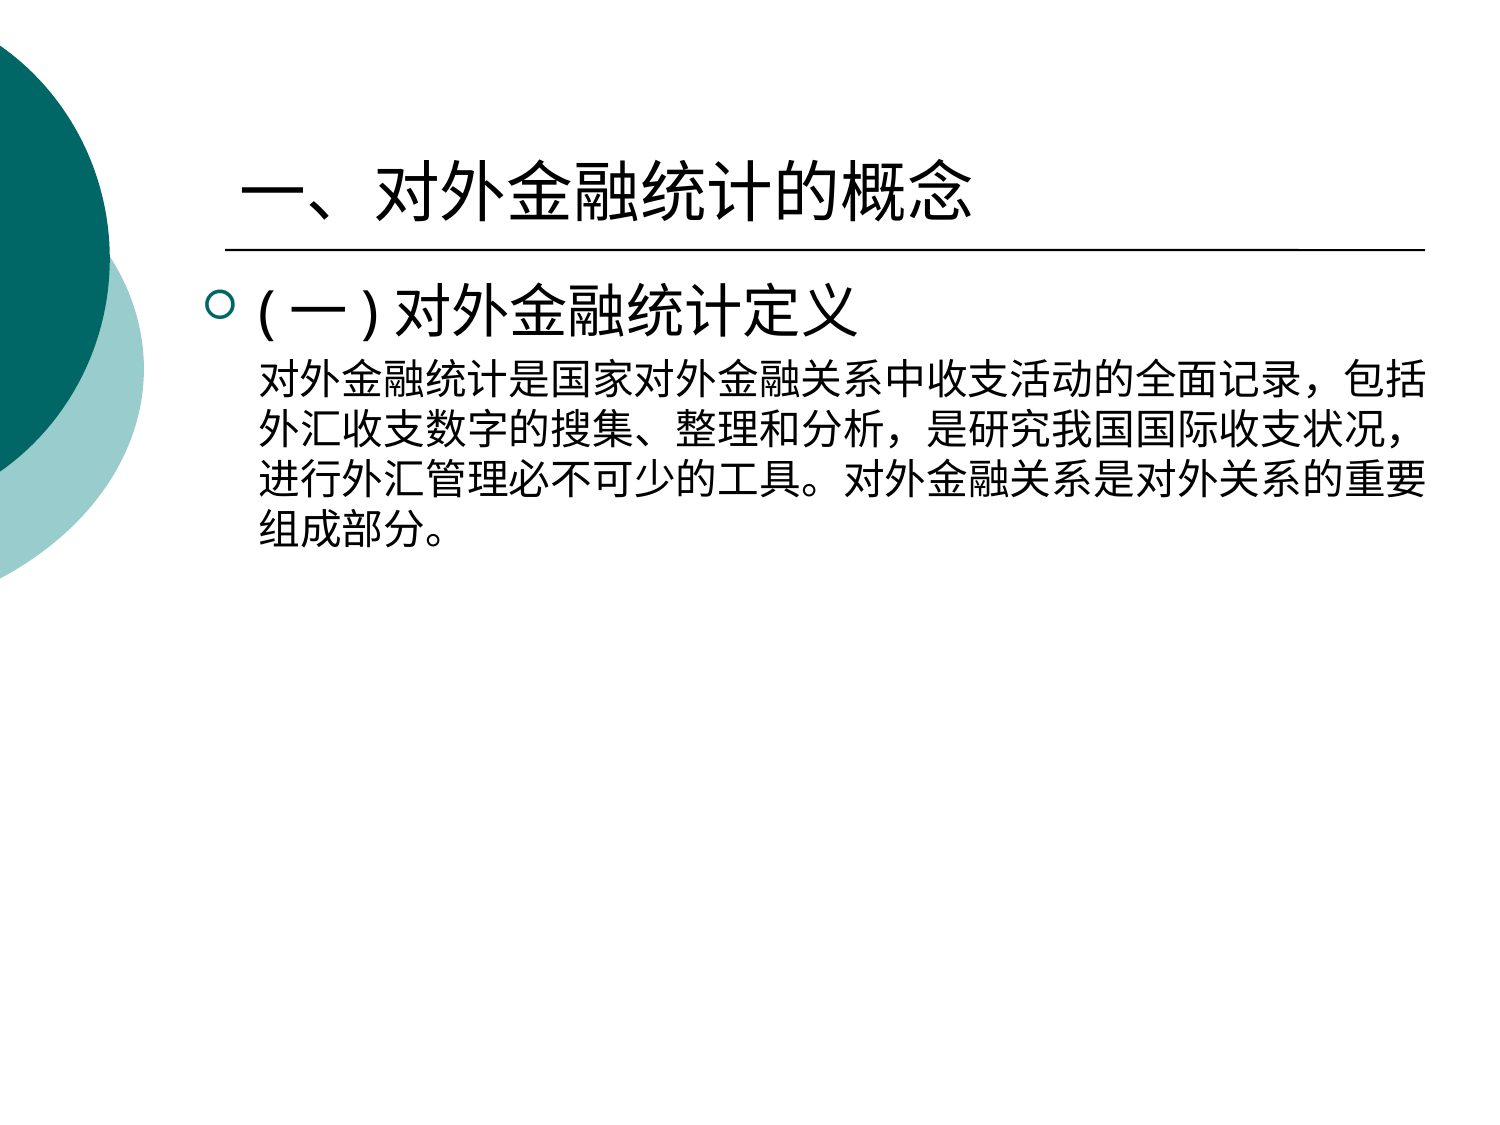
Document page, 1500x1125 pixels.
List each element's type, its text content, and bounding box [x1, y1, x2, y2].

title 一、对外金融统计的概念 [224, 49, 1425, 238]
list (一)对外金融统计定义 对外金融统计是国家对外金融关系中收支活动的全面记录，包括外汇收支数字的搜集、整理和分析，是研究我国国际收支状况，进行外汇管理必不可少的工具。对外金融关系是对外关系的重要组成部分。 [186, 266, 1463, 929]
